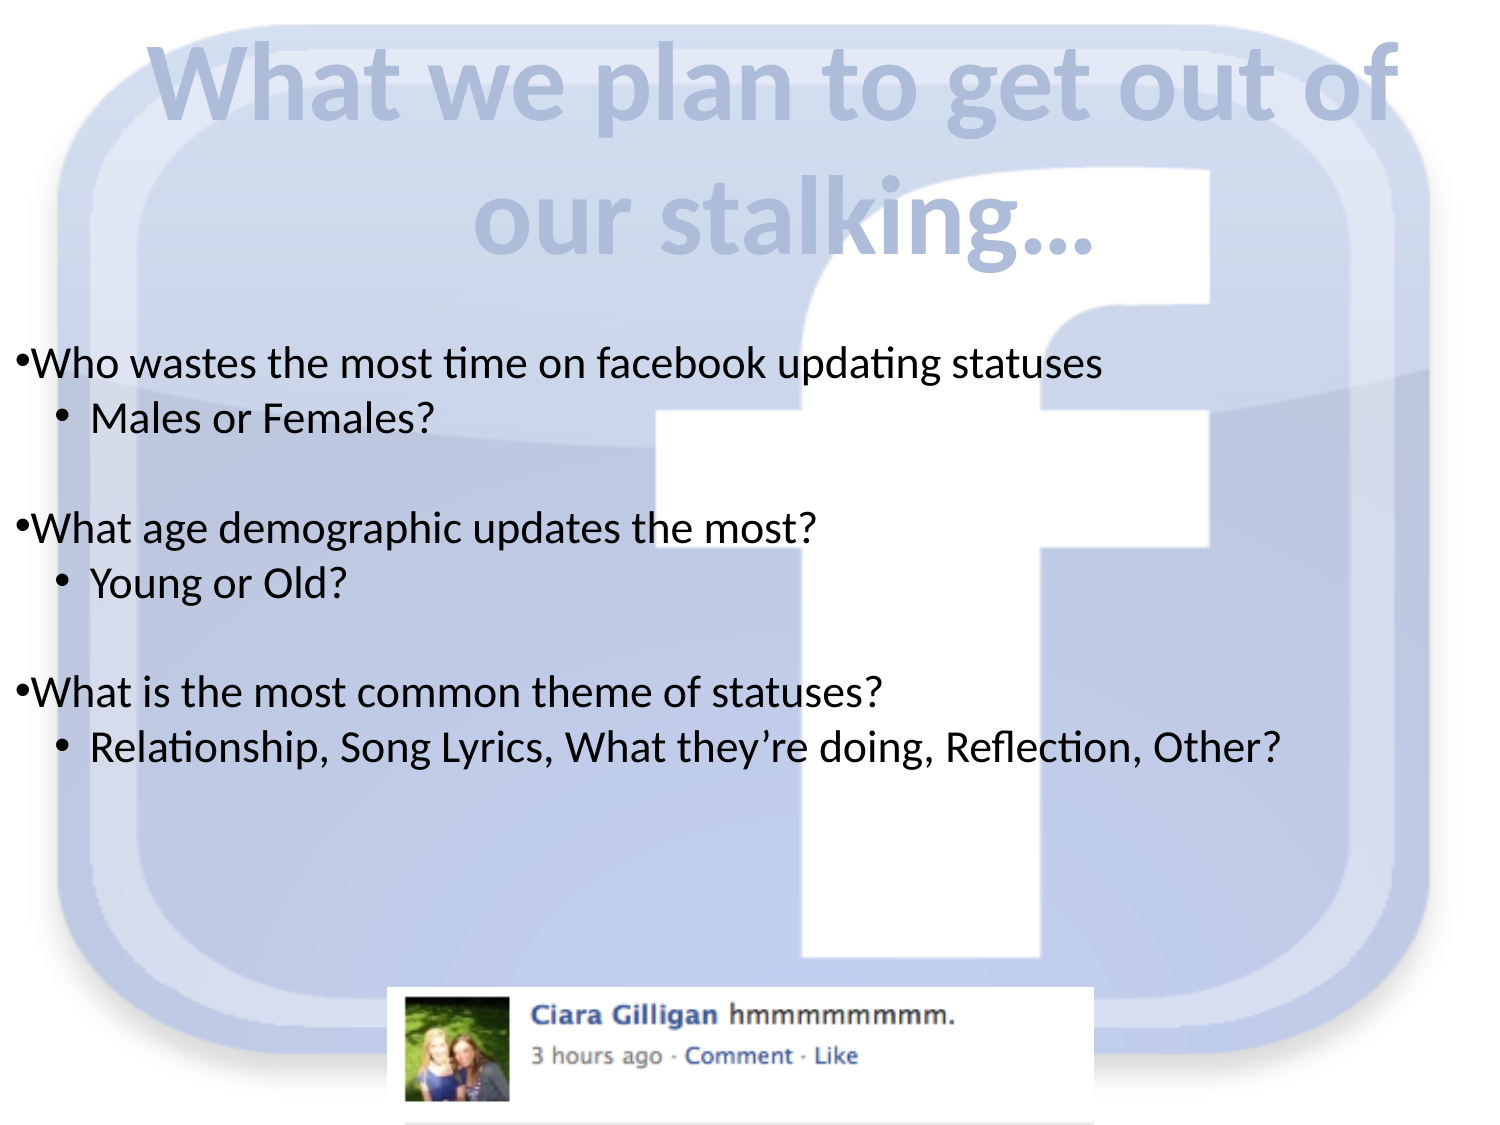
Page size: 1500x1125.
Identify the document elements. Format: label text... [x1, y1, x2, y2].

text_box What we plan to get out of our stalking… [131, 0, 1441, 285]
text_box Who wastes the most time on facebook updating statuses Males or Females? What age demographic updates the most? Young or Old? What is the most common theme of statuses? Relationship, Song Lyrics, What they’re doing, Reflection, Other? [0, 324, 1500, 780]
picture [387, 987, 1094, 1125]
